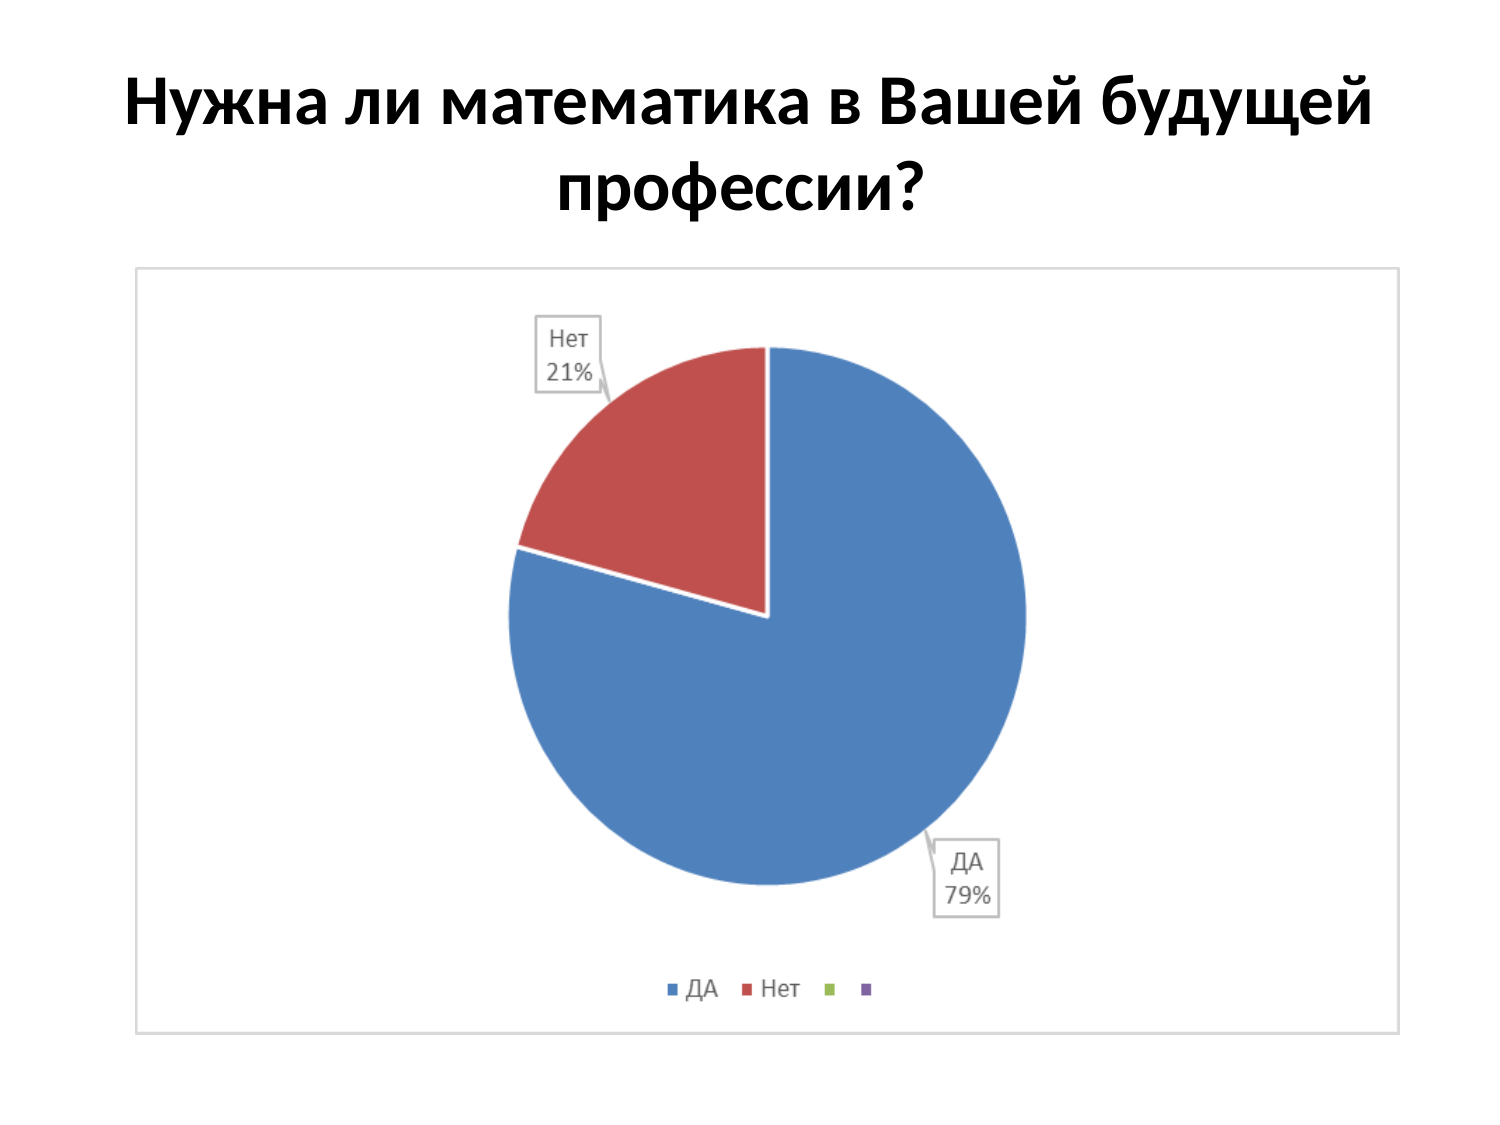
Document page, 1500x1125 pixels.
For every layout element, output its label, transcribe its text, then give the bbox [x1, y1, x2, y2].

title Нужна ли математика в Вашей будущей профессии? [75, 45, 1425, 233]
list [135, 266, 1400, 1036]
